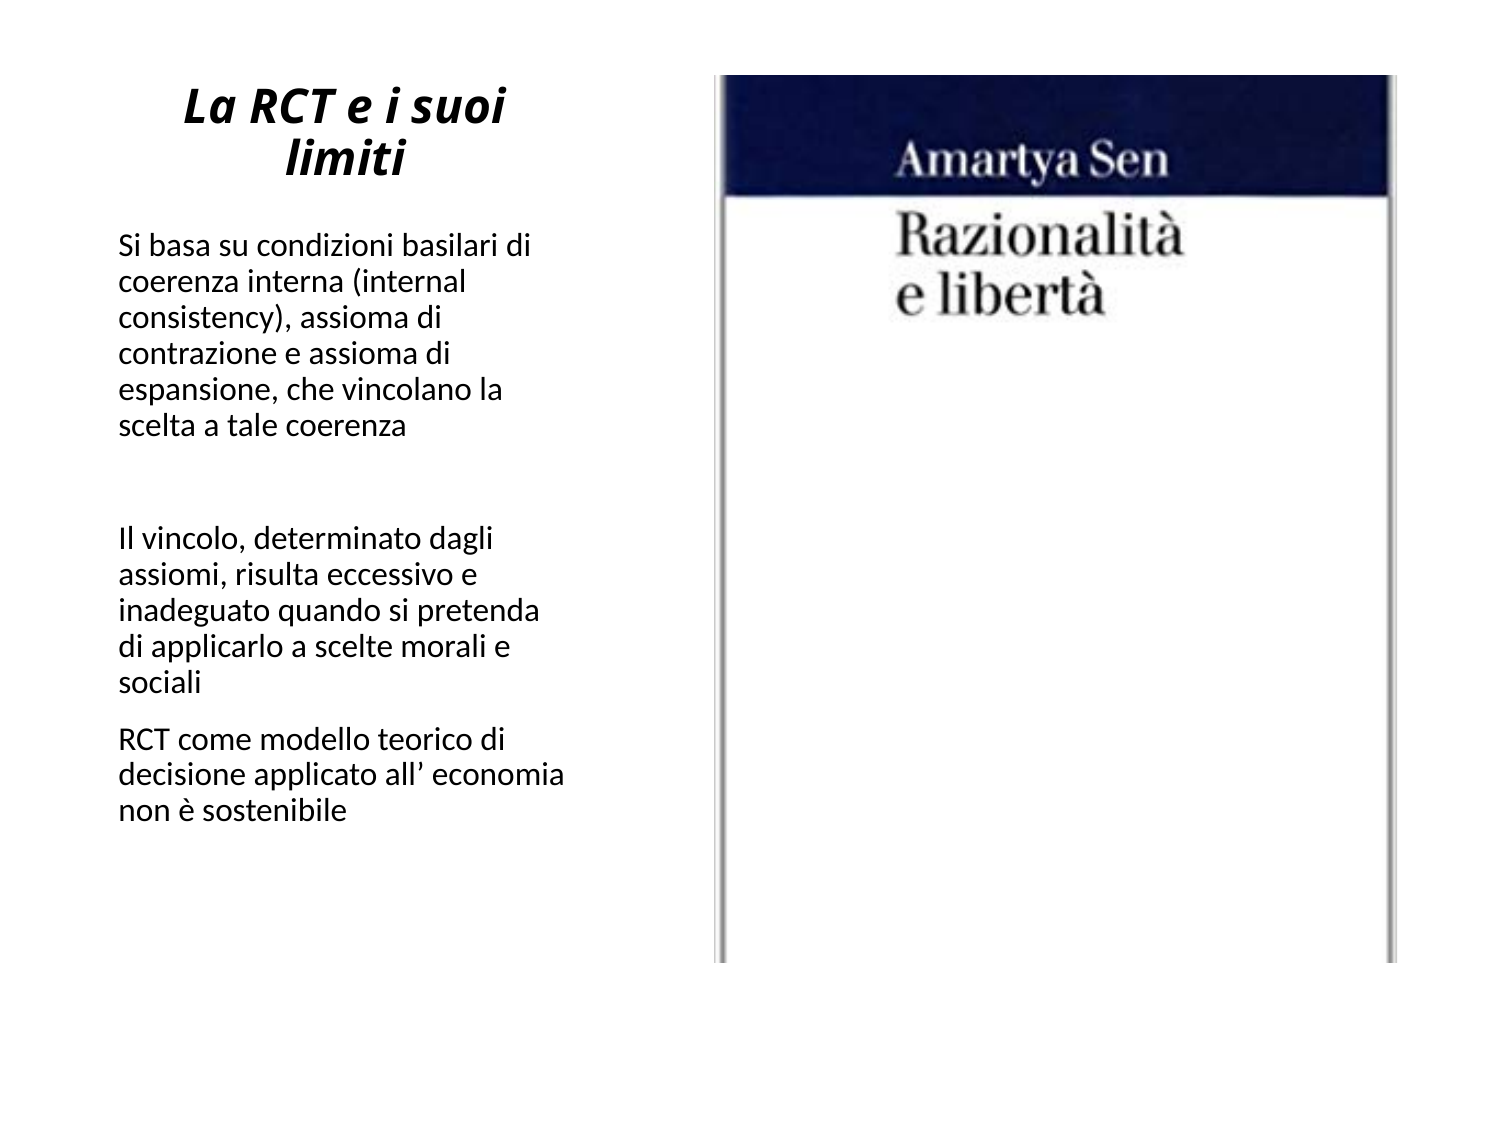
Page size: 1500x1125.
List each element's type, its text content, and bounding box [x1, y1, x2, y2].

title La RCT e i suoi limiti [103, 75, 588, 194]
list Si basa su condizioni basilari di coerenza interna (internal consistency), assioma di contrazione e assioma di espansione, che vincolano la scelta a tale coerenza Il vincolo, determinato dagli assiomi, risulta eccessivo e inadeguato quando si pretenda di applicarlo a scelte morali e sociali RCT come modello teorico di decisione applicato all’ economia non è sostenibile [103, 220, 588, 963]
picture [714, 74, 1398, 963]
